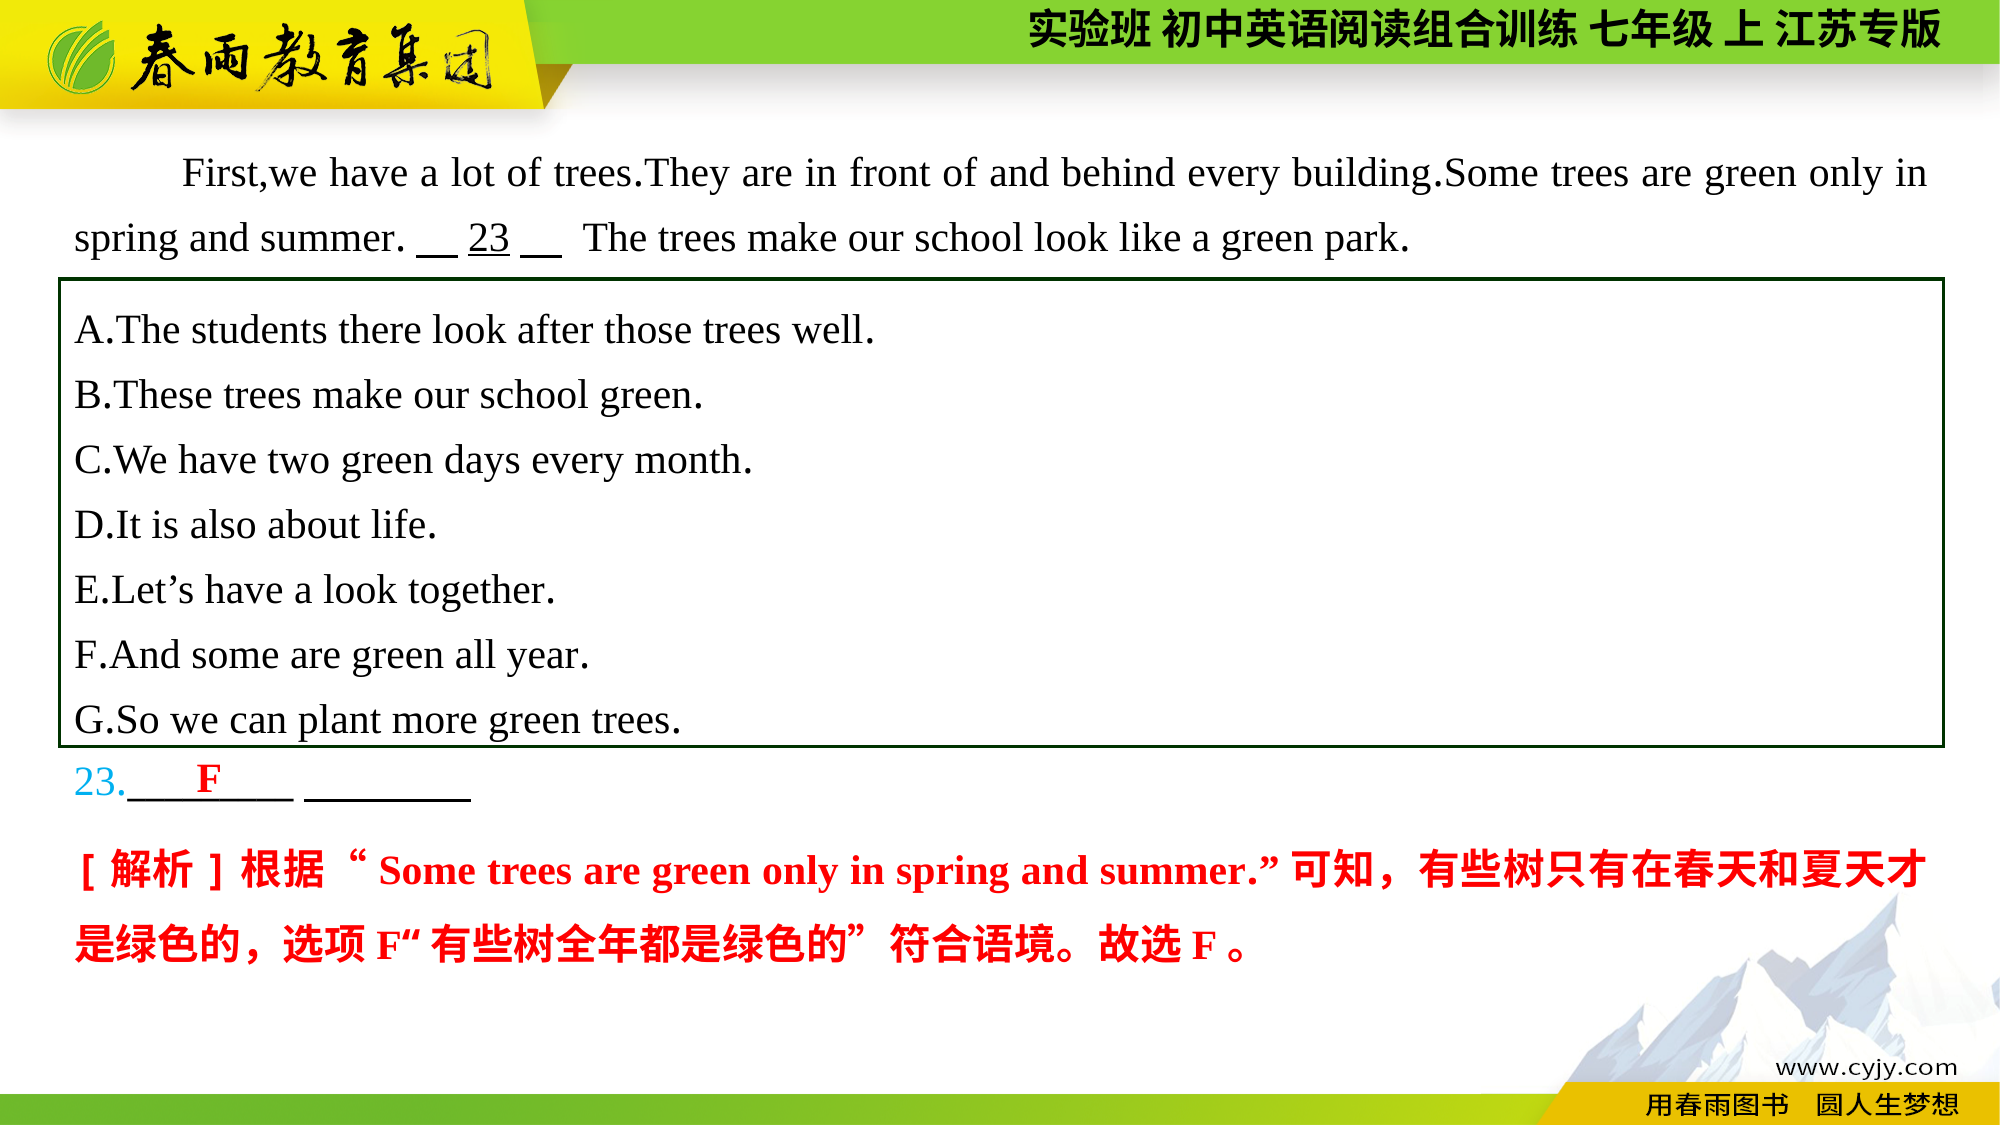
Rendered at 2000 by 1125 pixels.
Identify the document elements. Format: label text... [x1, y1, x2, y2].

text_box [59, 278, 1944, 747]
text_box [解析]根据“Some trees are green only in spring and summer.”可知，有些树只有在春天和夏天才是绿色的，选项F“有些树全年都是绿色的”符合语境。故选F。 [59, 810, 1944, 976]
text_box F [181, 743, 238, 809]
list First,we have a lot of trees.They are in front of and behind every building.Some trees are green only in spring and summer. 23 The trees make our school look like a green park. [59, 122, 1944, 262]
text_box 23._________ [59, 746, 1059, 810]
picture [0, 0, 2000, 1125]
